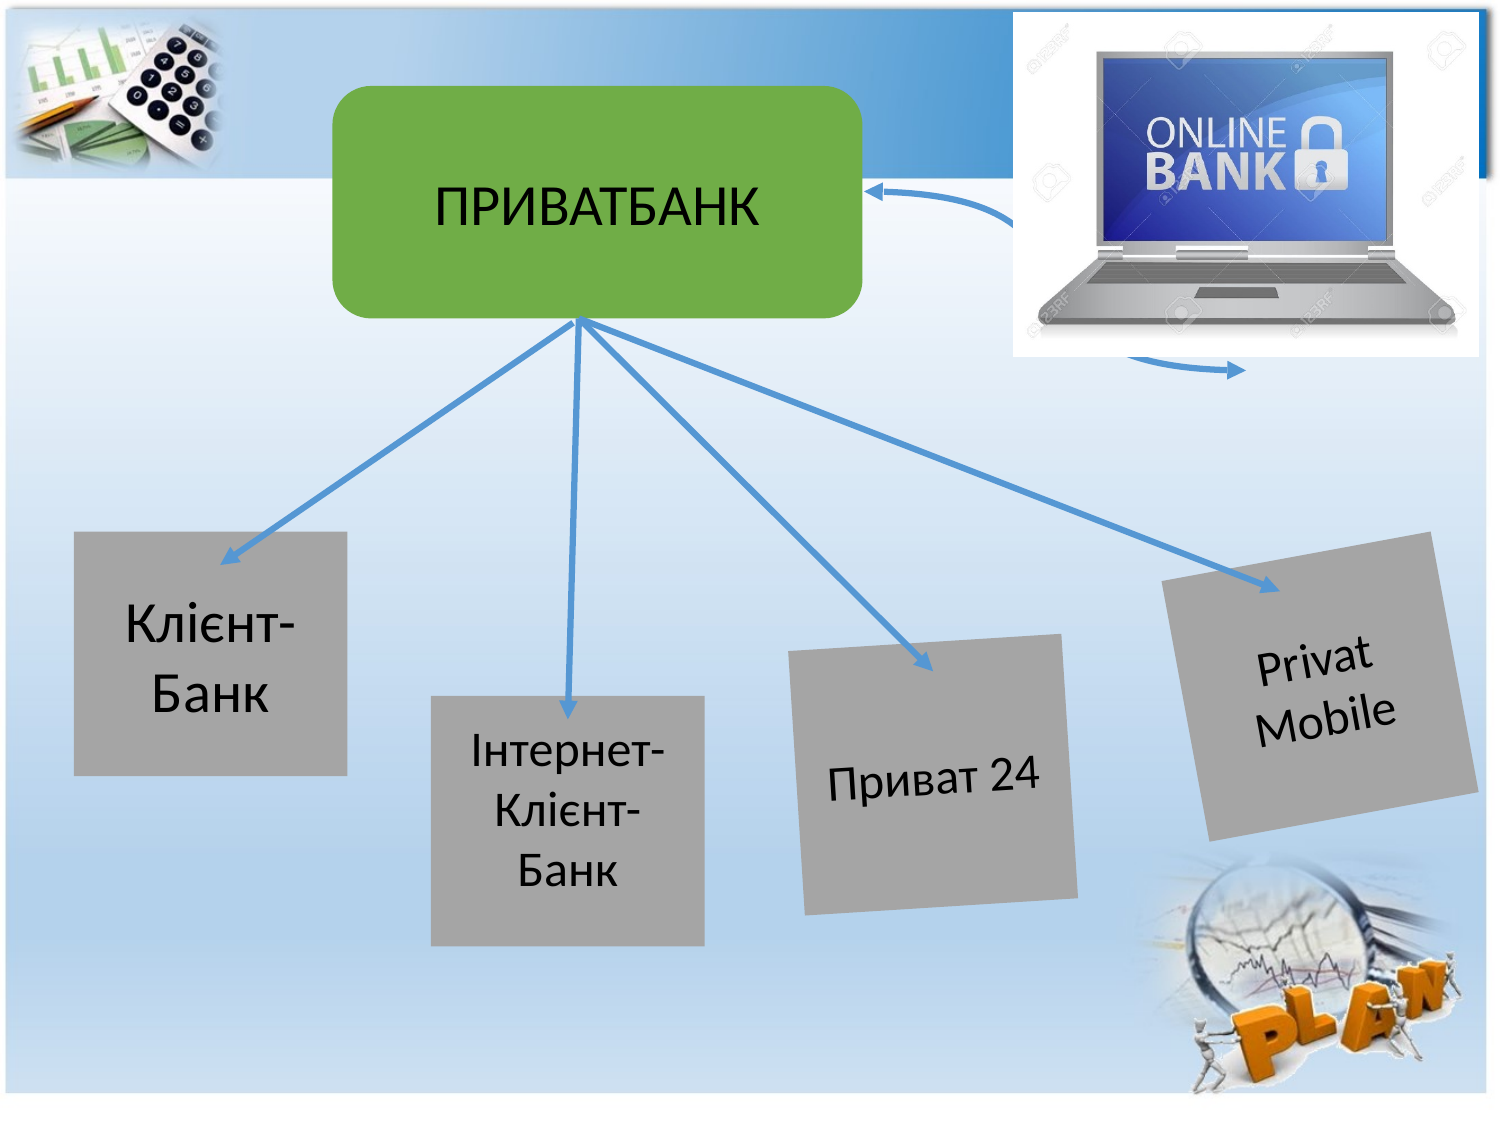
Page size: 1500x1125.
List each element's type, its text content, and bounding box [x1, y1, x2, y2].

picture [0, 0, 1500, 1125]
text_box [219, 322, 564, 566]
text_box Приват 24 [789, 633, 1079, 916]
text_box Privat Mobile [1164, 531, 1479, 842]
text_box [863, 190, 1247, 371]
text_box ПРИВАТБАНК [332, 85, 863, 315]
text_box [578, 595, 934, 672]
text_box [567, 317, 580, 720]
text_box Інтернет-Клієнт-Банк [430, 695, 705, 947]
text_box Клієнт-Банк [73, 531, 348, 777]
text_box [578, 317, 1281, 592]
